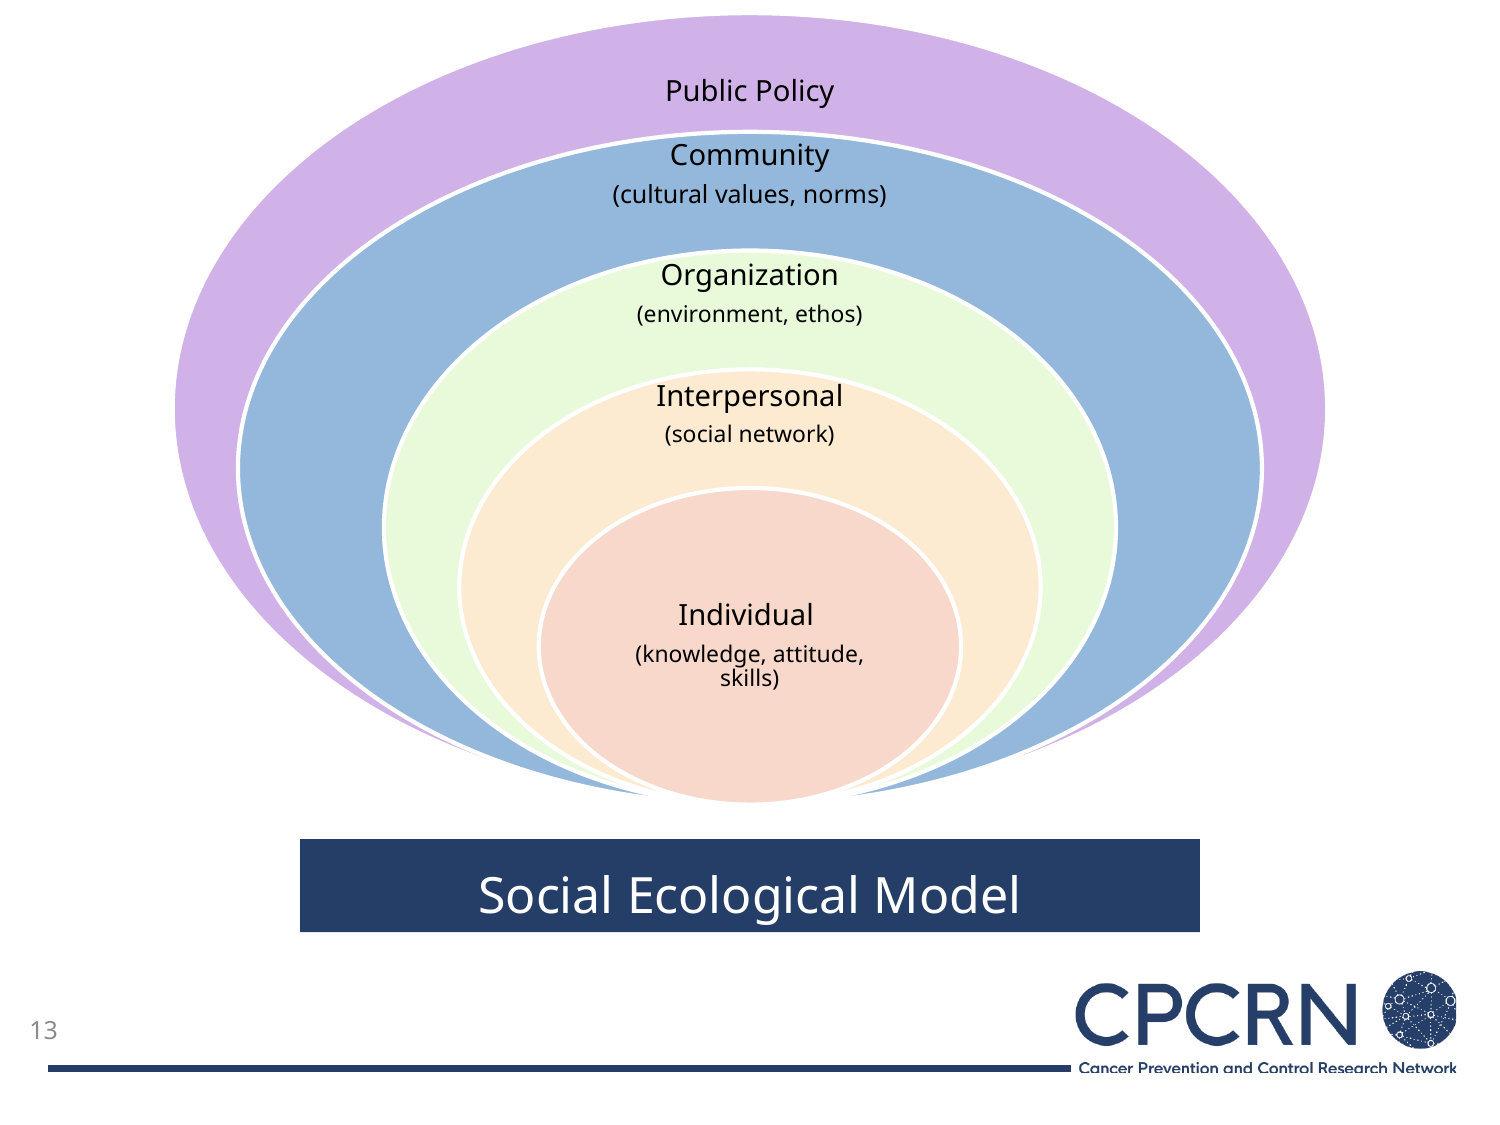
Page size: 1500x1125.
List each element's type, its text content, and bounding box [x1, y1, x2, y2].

title Social Ecological Model [300, 839, 1200, 933]
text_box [43, 13, 1457, 805]
slide_number 13 [14, 1001, 365, 1062]
